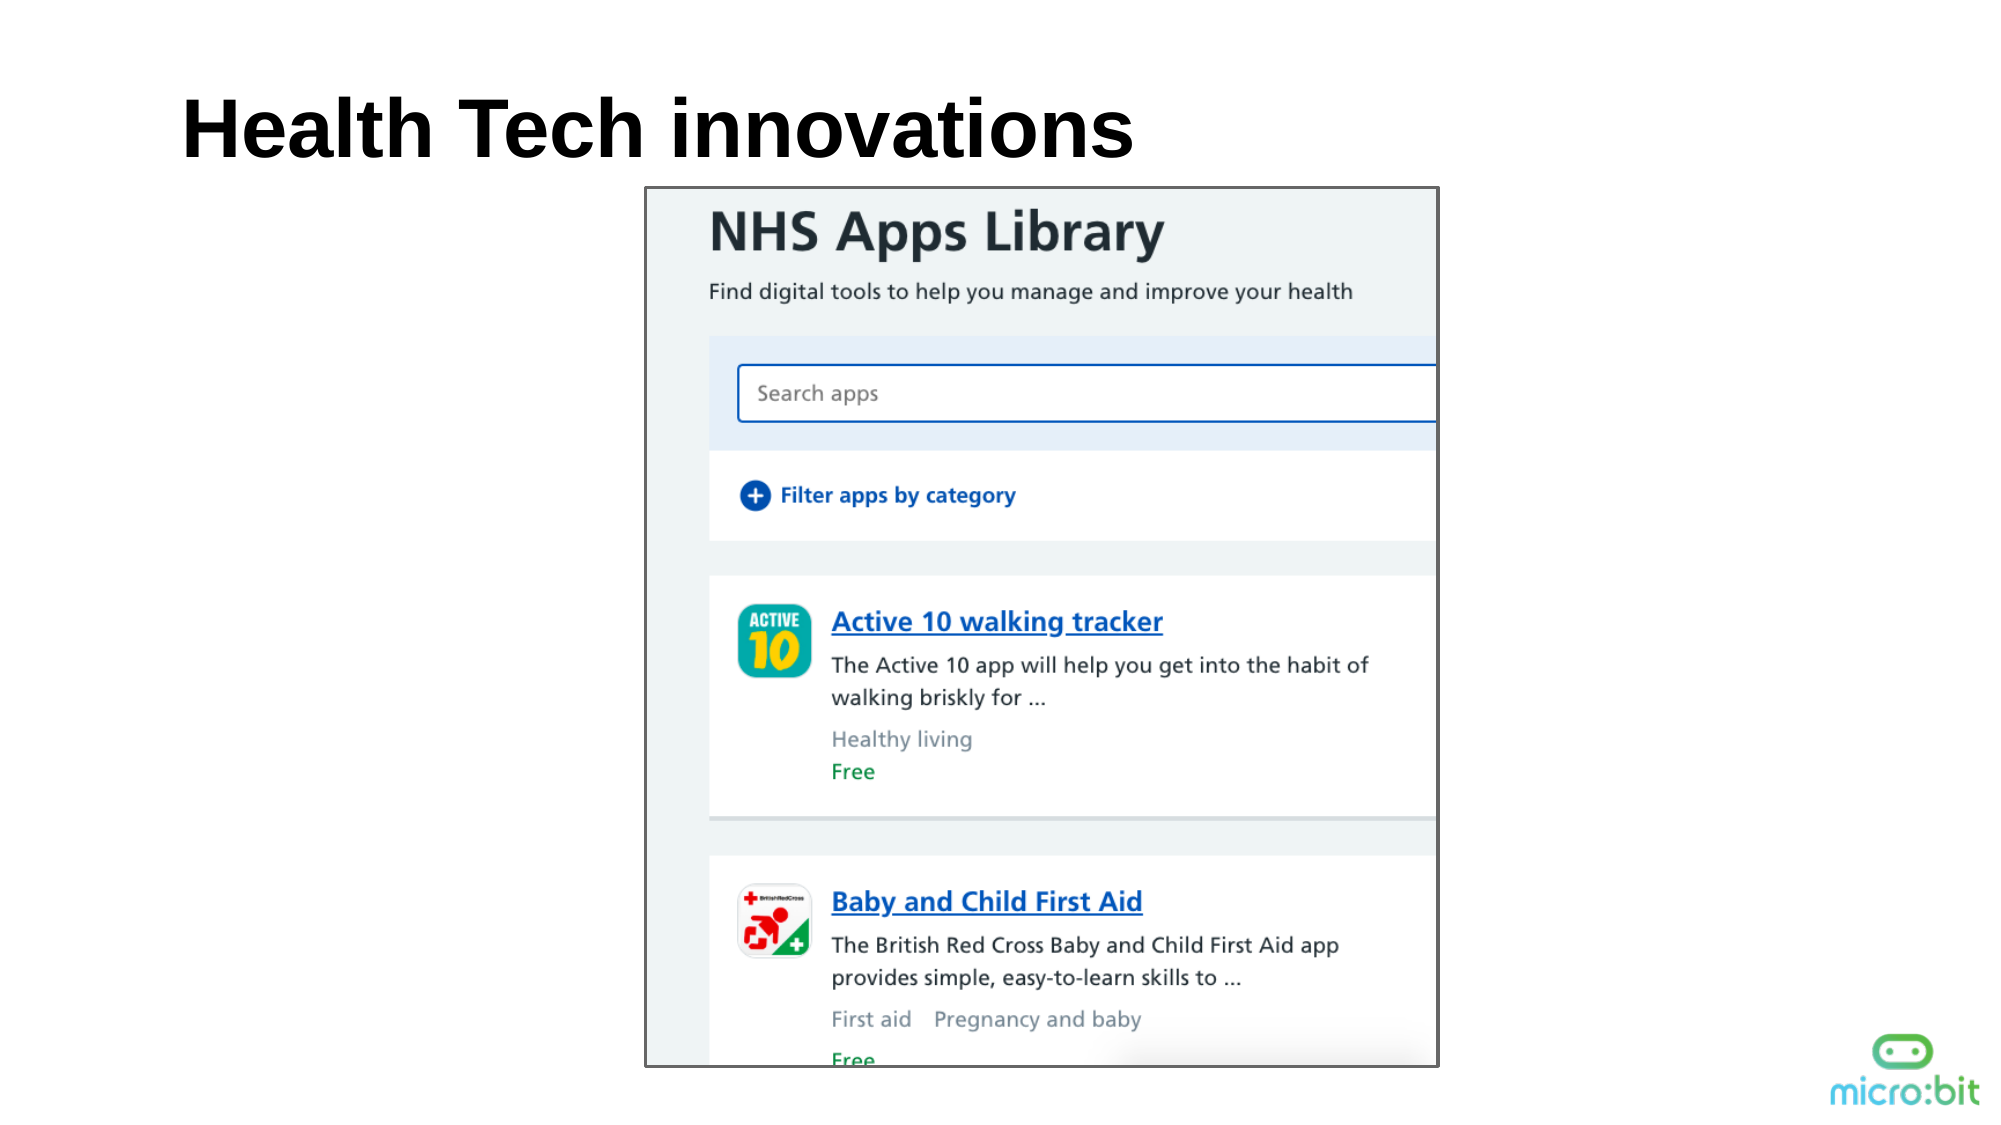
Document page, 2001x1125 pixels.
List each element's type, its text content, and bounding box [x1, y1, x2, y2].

picture [646, 188, 1437, 1066]
text_box Health Tech innovations [166, 60, 1918, 884]
picture [1830, 1029, 1980, 1106]
